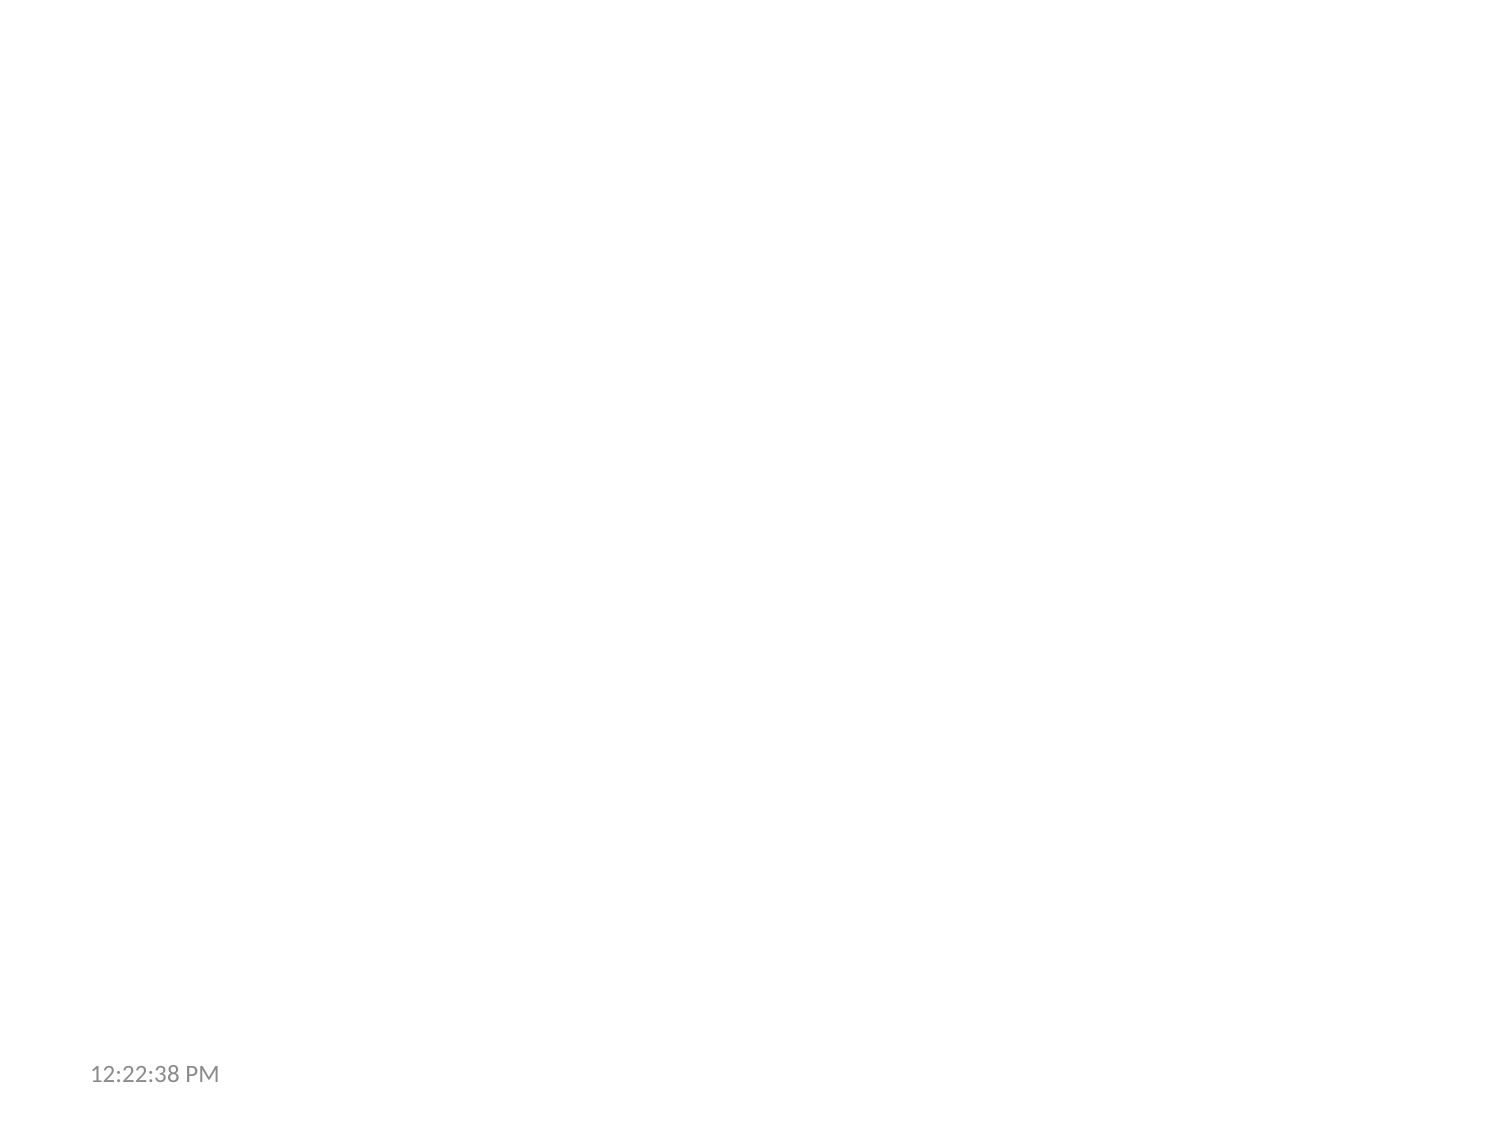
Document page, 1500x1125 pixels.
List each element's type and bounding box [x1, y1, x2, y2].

slide_number [75, 1042, 425, 1103]
